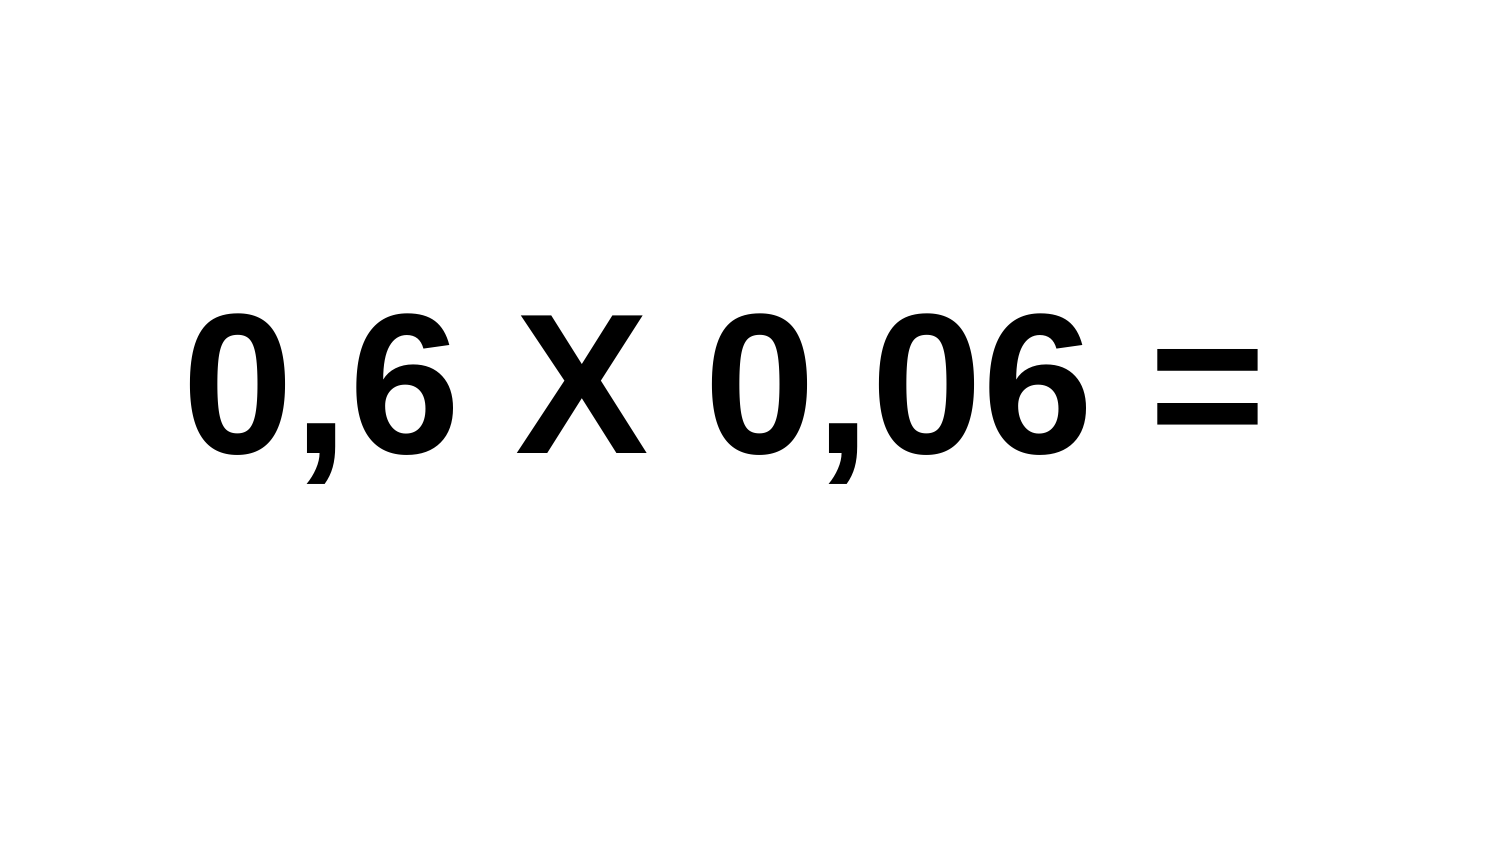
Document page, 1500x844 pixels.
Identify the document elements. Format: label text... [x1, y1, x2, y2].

text_box 0,6 X 0,06 = [112, 318, 1388, 509]
